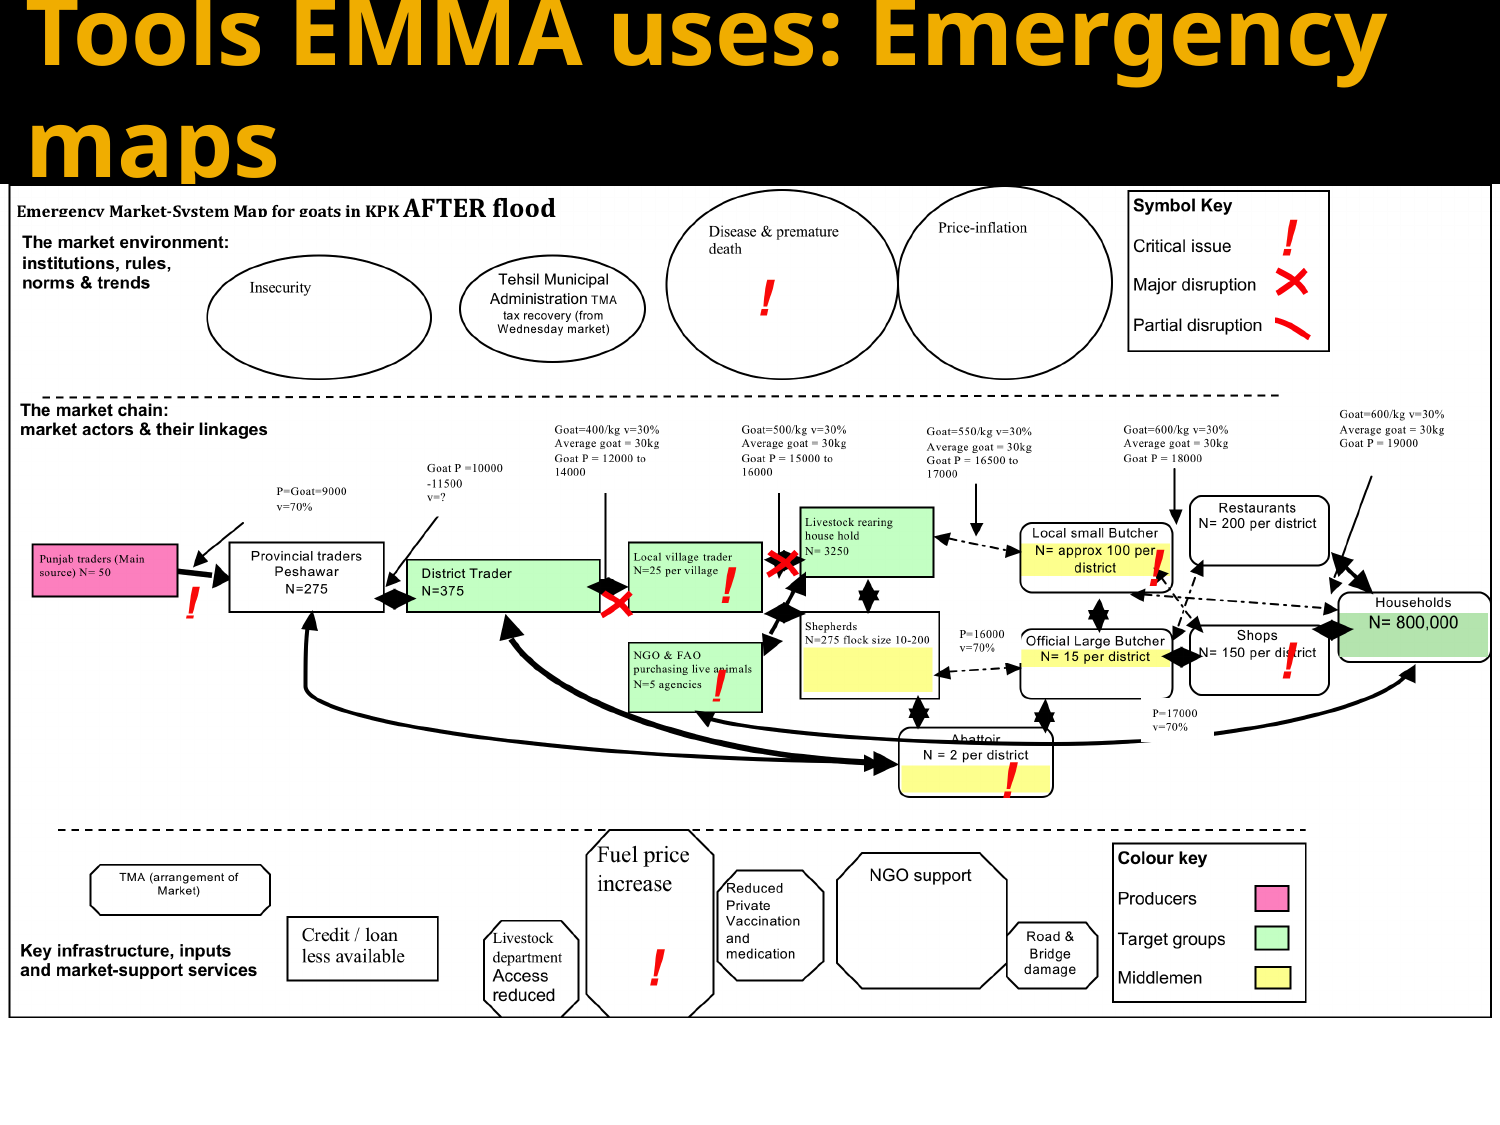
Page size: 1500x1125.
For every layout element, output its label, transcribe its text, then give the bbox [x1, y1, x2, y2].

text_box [0, 184, 1500, 1018]
title Tools EMMA uses: Emergency maps [10, 11, 1490, 157]
